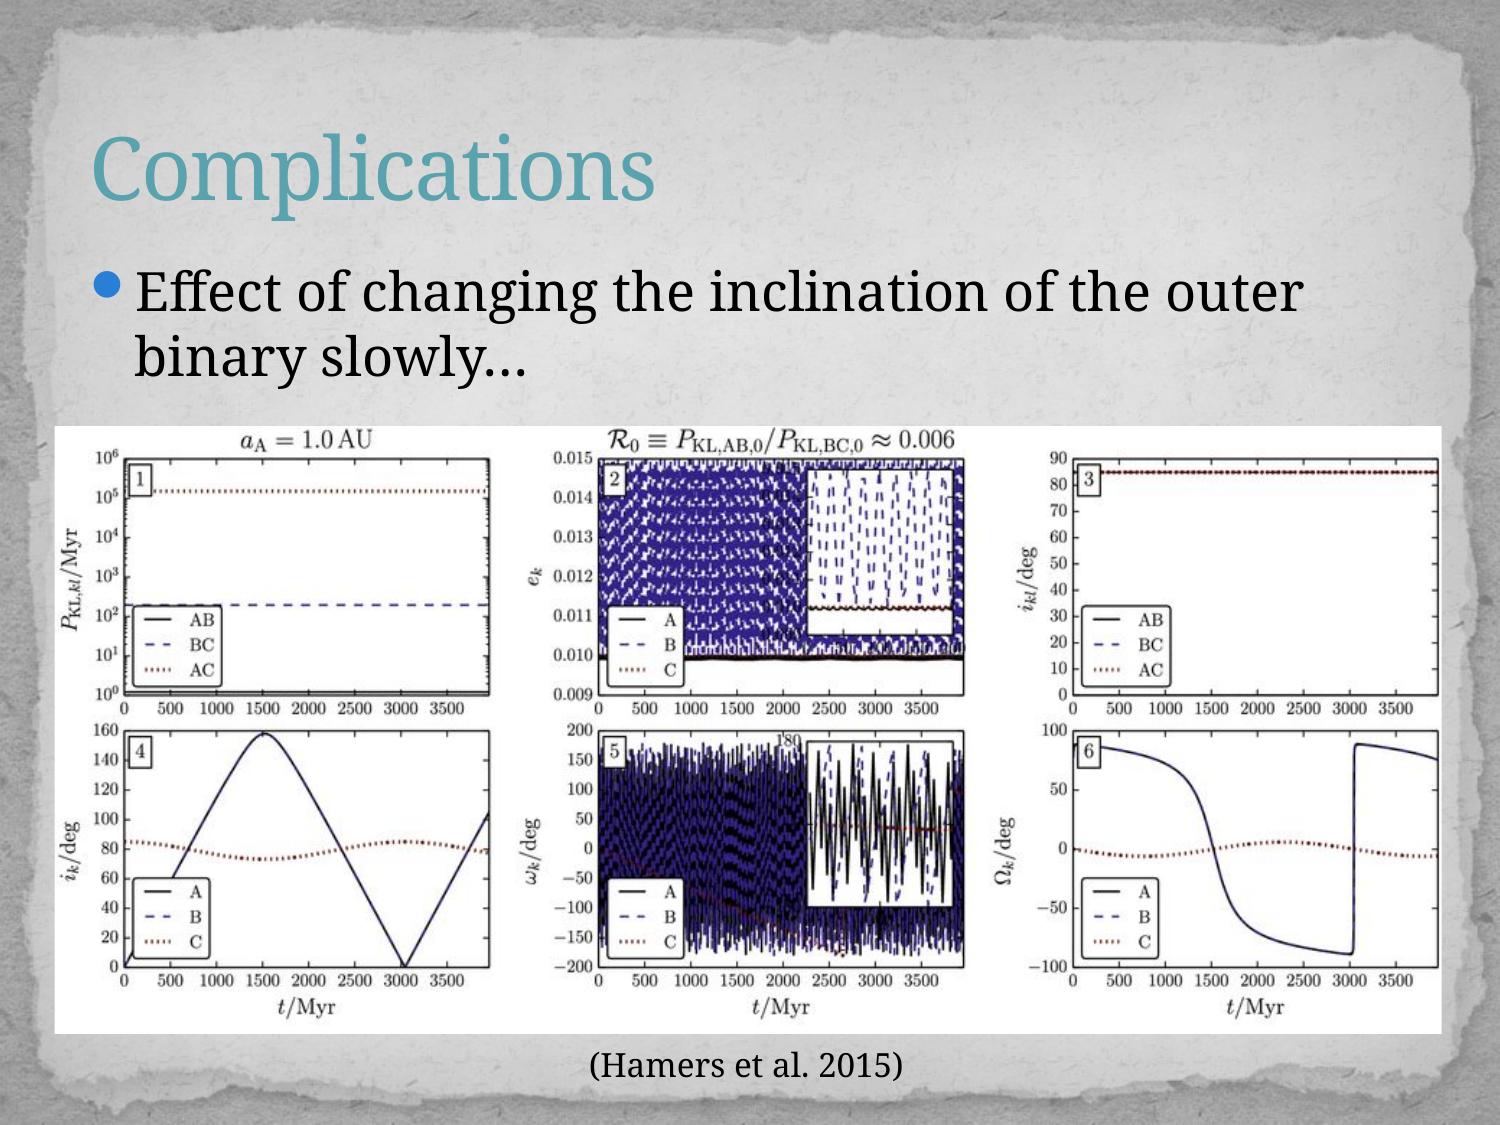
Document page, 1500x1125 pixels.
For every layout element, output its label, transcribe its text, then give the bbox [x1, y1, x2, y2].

picture [55, 427, 1443, 1035]
list Effect of changing the inclination of the outer binary slowly… [75, 249, 1425, 415]
text_box (Hamers et al. 2015) [574, 1043, 985, 1092]
title Complications [74, 24, 1425, 225]
